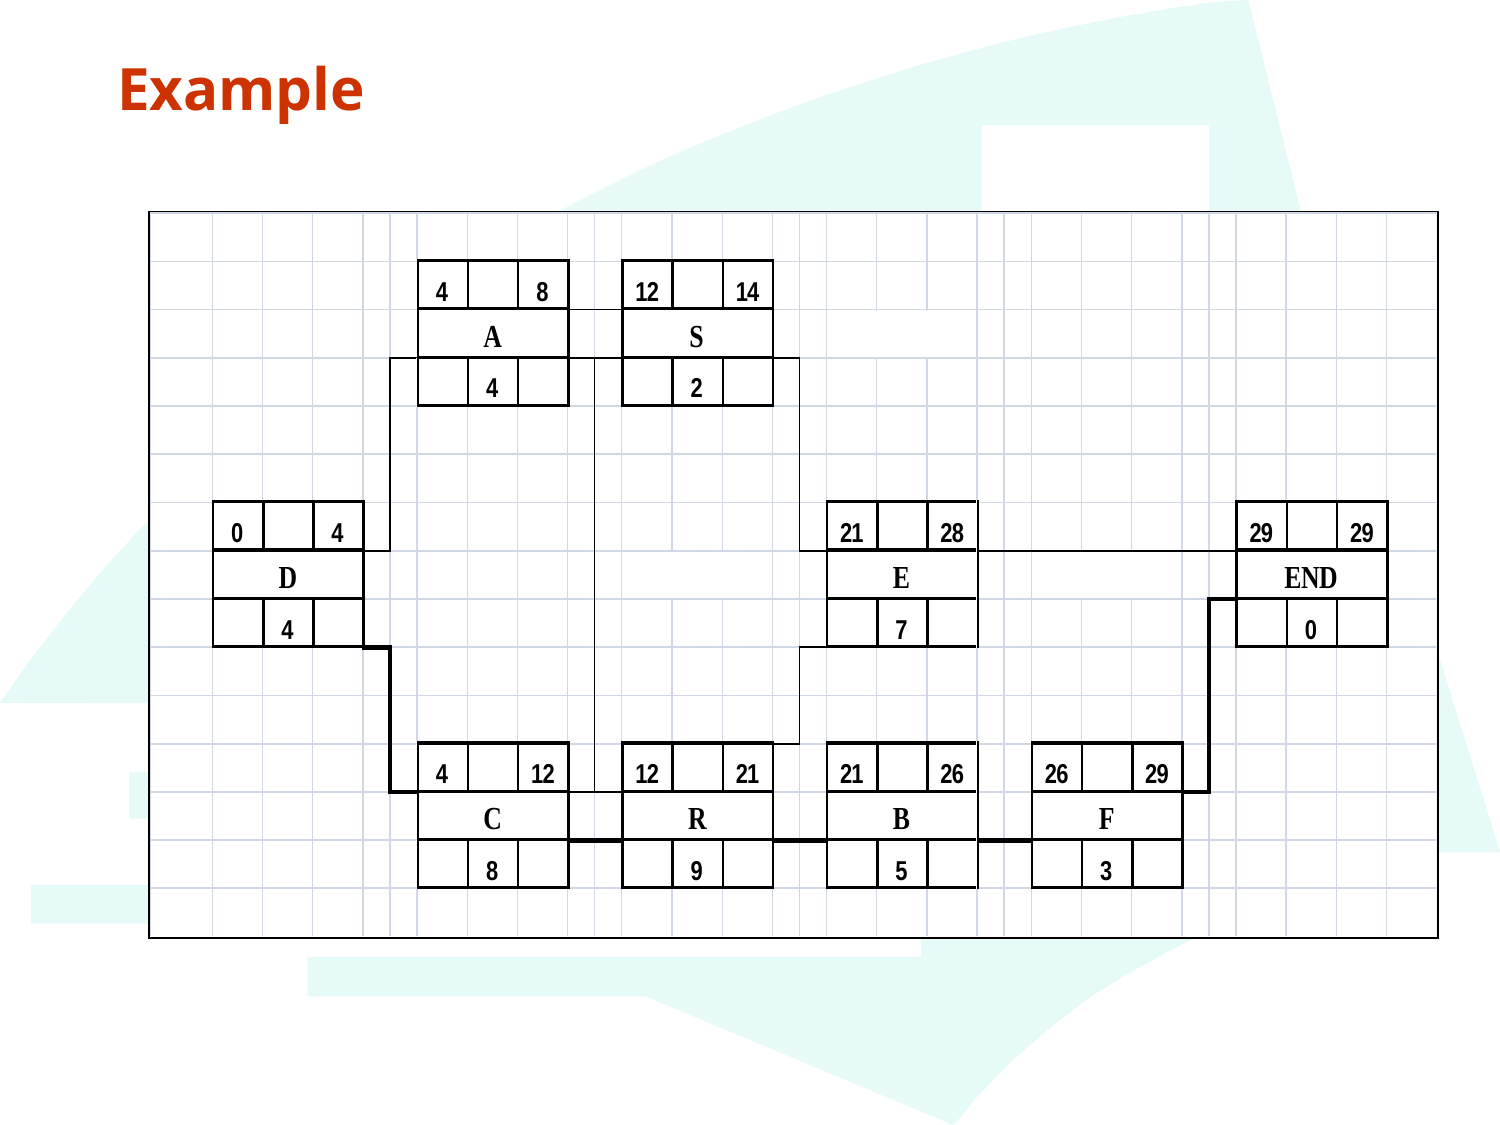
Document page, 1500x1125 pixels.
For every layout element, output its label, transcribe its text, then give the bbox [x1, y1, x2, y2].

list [149, 212, 1438, 938]
title Example [102, 52, 475, 138]
